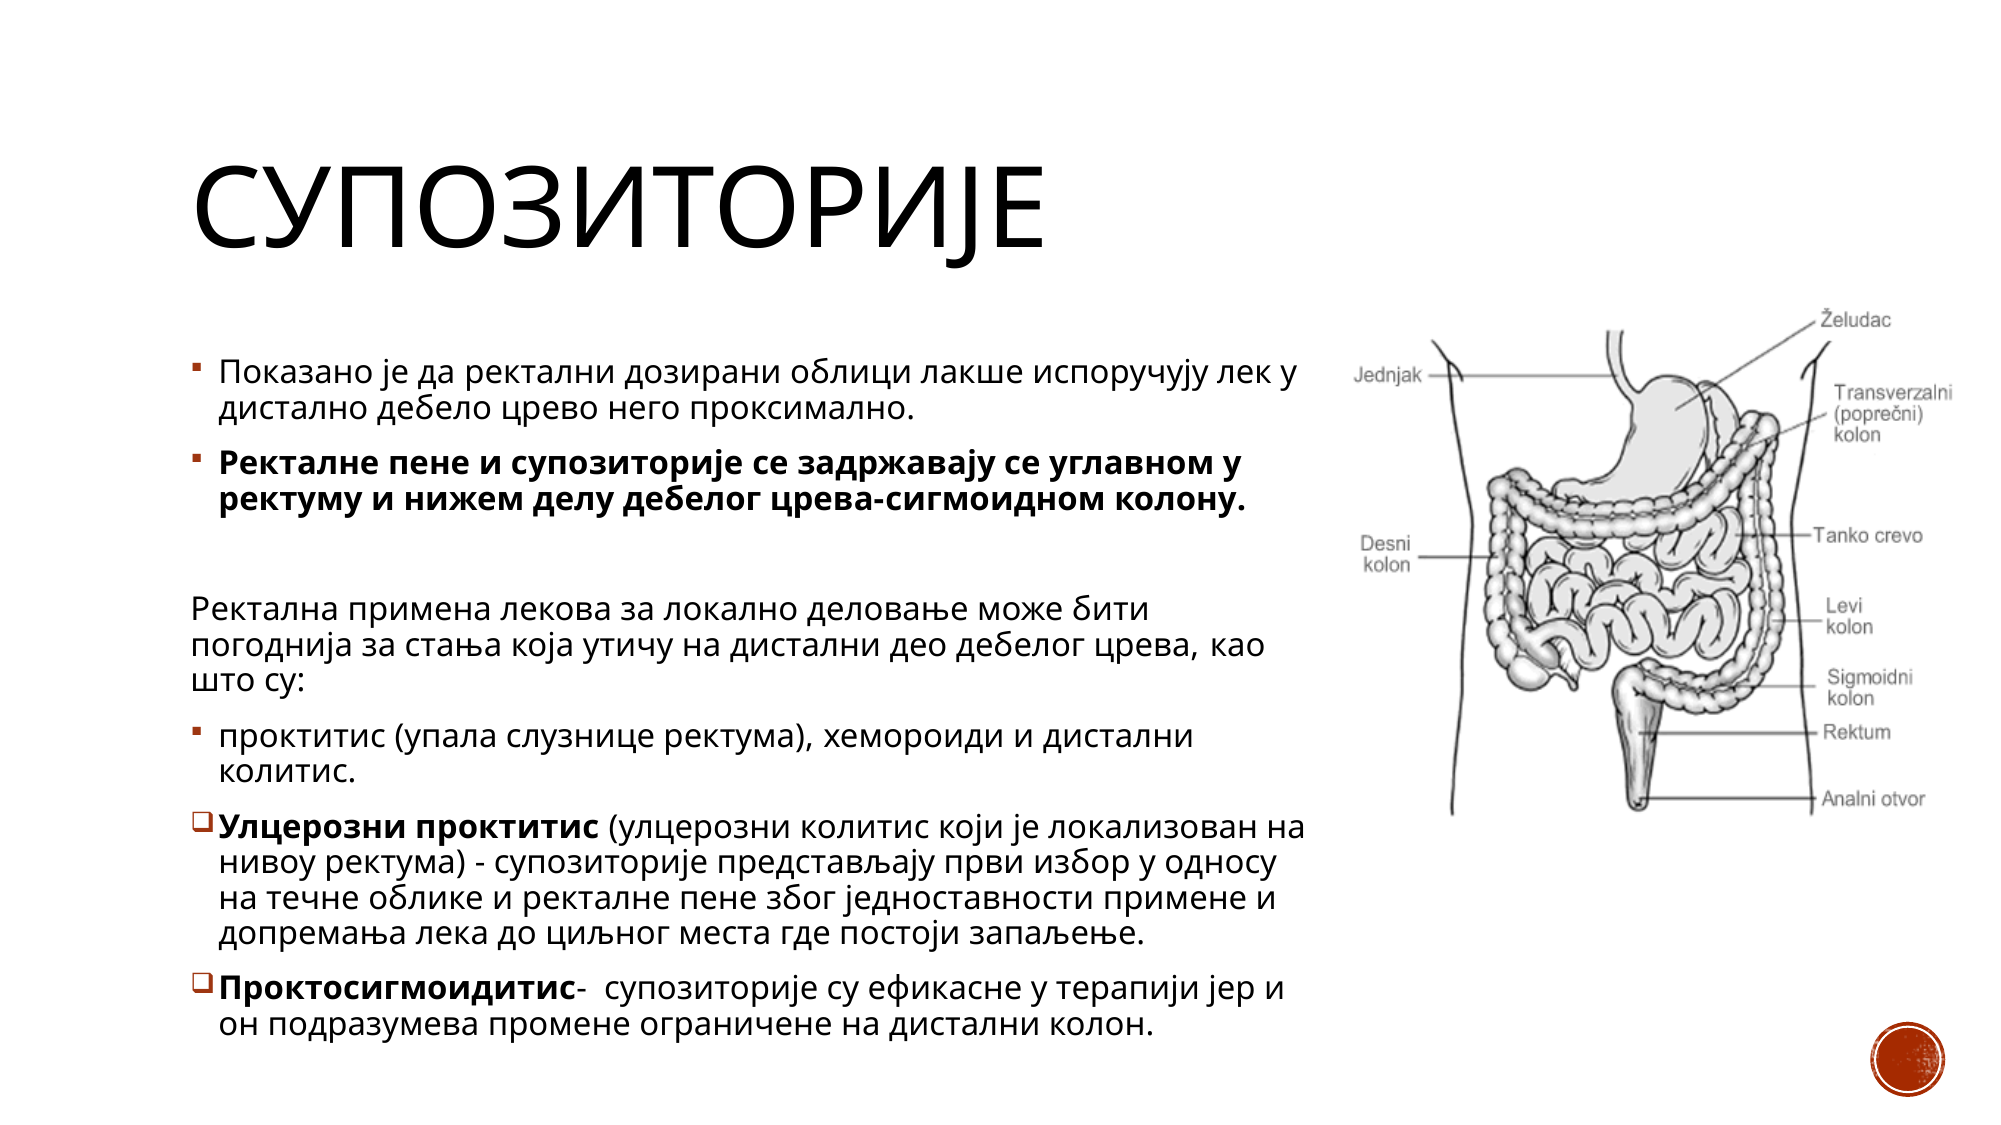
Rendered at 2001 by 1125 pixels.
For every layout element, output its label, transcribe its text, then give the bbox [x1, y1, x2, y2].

title СУПОЗИТОРИЈЕ [175, 79, 1826, 344]
picture [1323, 299, 1964, 826]
list Показано је да ректални дозирани облици лакше испоручују лек у дистално дебело црево него проксимално. Ректалне пене и супозиторије се задржавају се углавном у ректуму и нижем делу дебелог црева-сигмоидном колону. Ректална примена лекова за локално деловање може бити погоднија за стања која утичу на дистални део дебелог црева, као што су: проктитис (упала слузнице ректума), хемороиди и дистални колитис. Улцерозни проктитис (улцерозни колитис који је локализован на нивоу ректума) - супозиторије представљају први избор у односу на течне облике и ректалне пене због једноставности примене и допремања лека до циљног места где постоји запаљење. Проктосигмоидитис- супозиторије су ефикасне у терапији јер и он подразумева промене ограничене на дистални колон. [175, 348, 1324, 1056]
